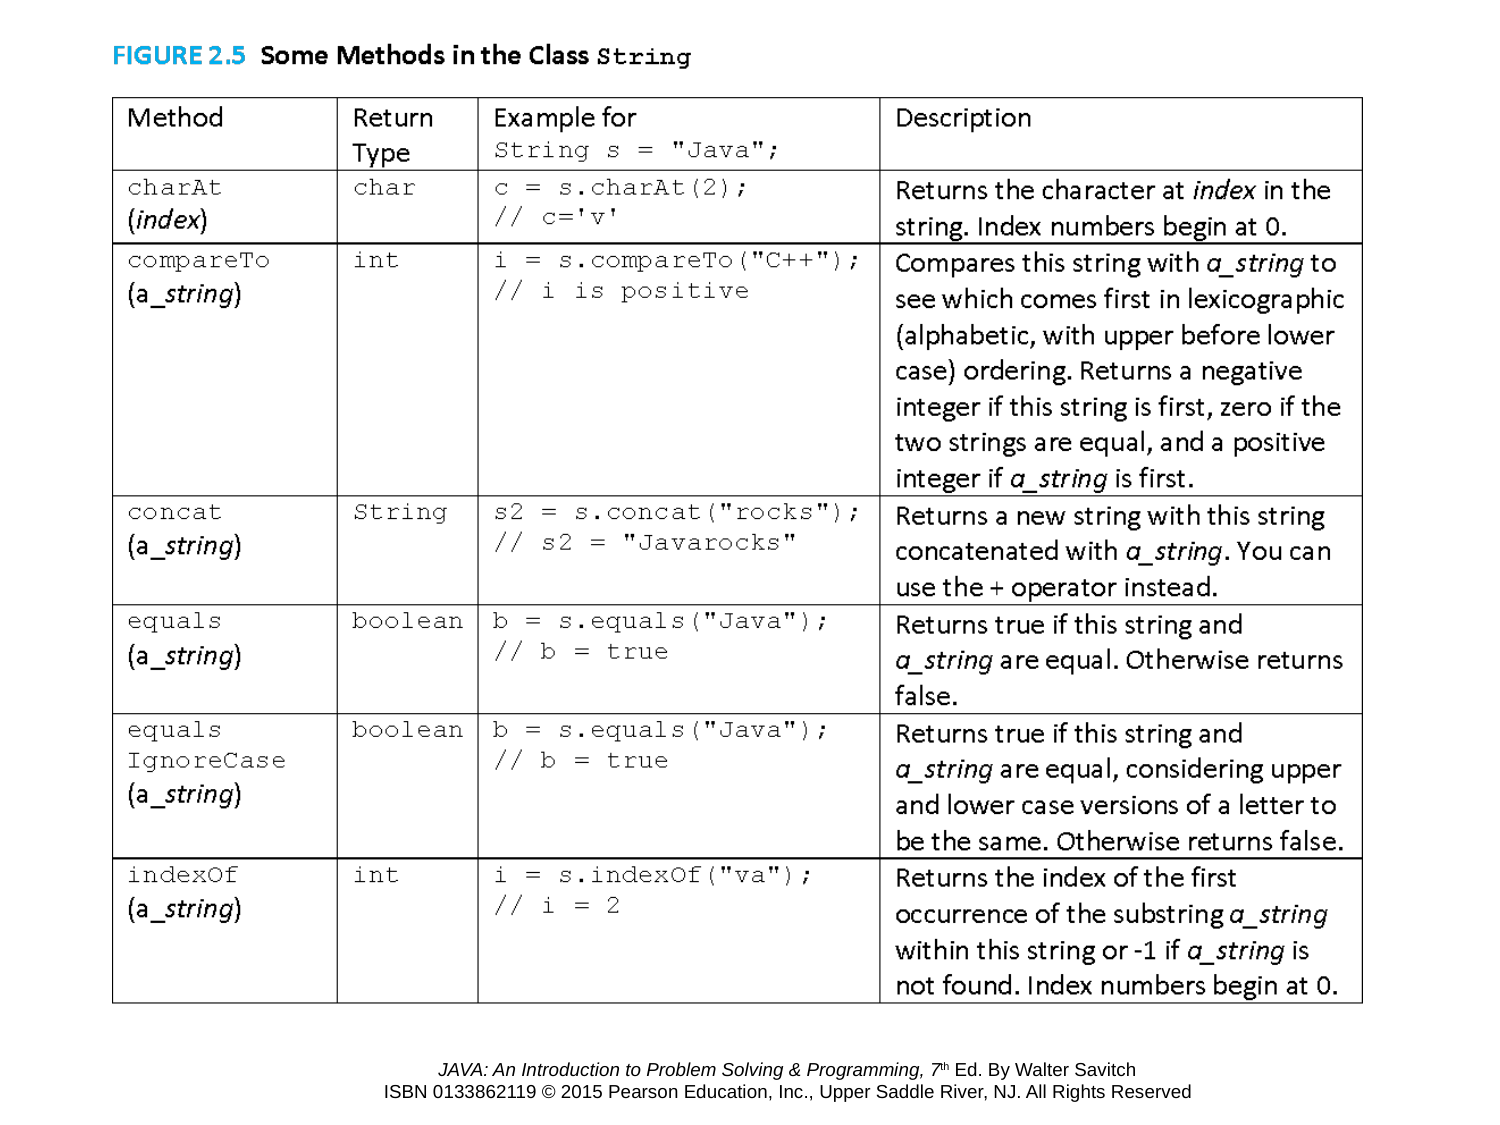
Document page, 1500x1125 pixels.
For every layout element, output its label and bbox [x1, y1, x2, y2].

picture [112, 37, 1363, 1066]
